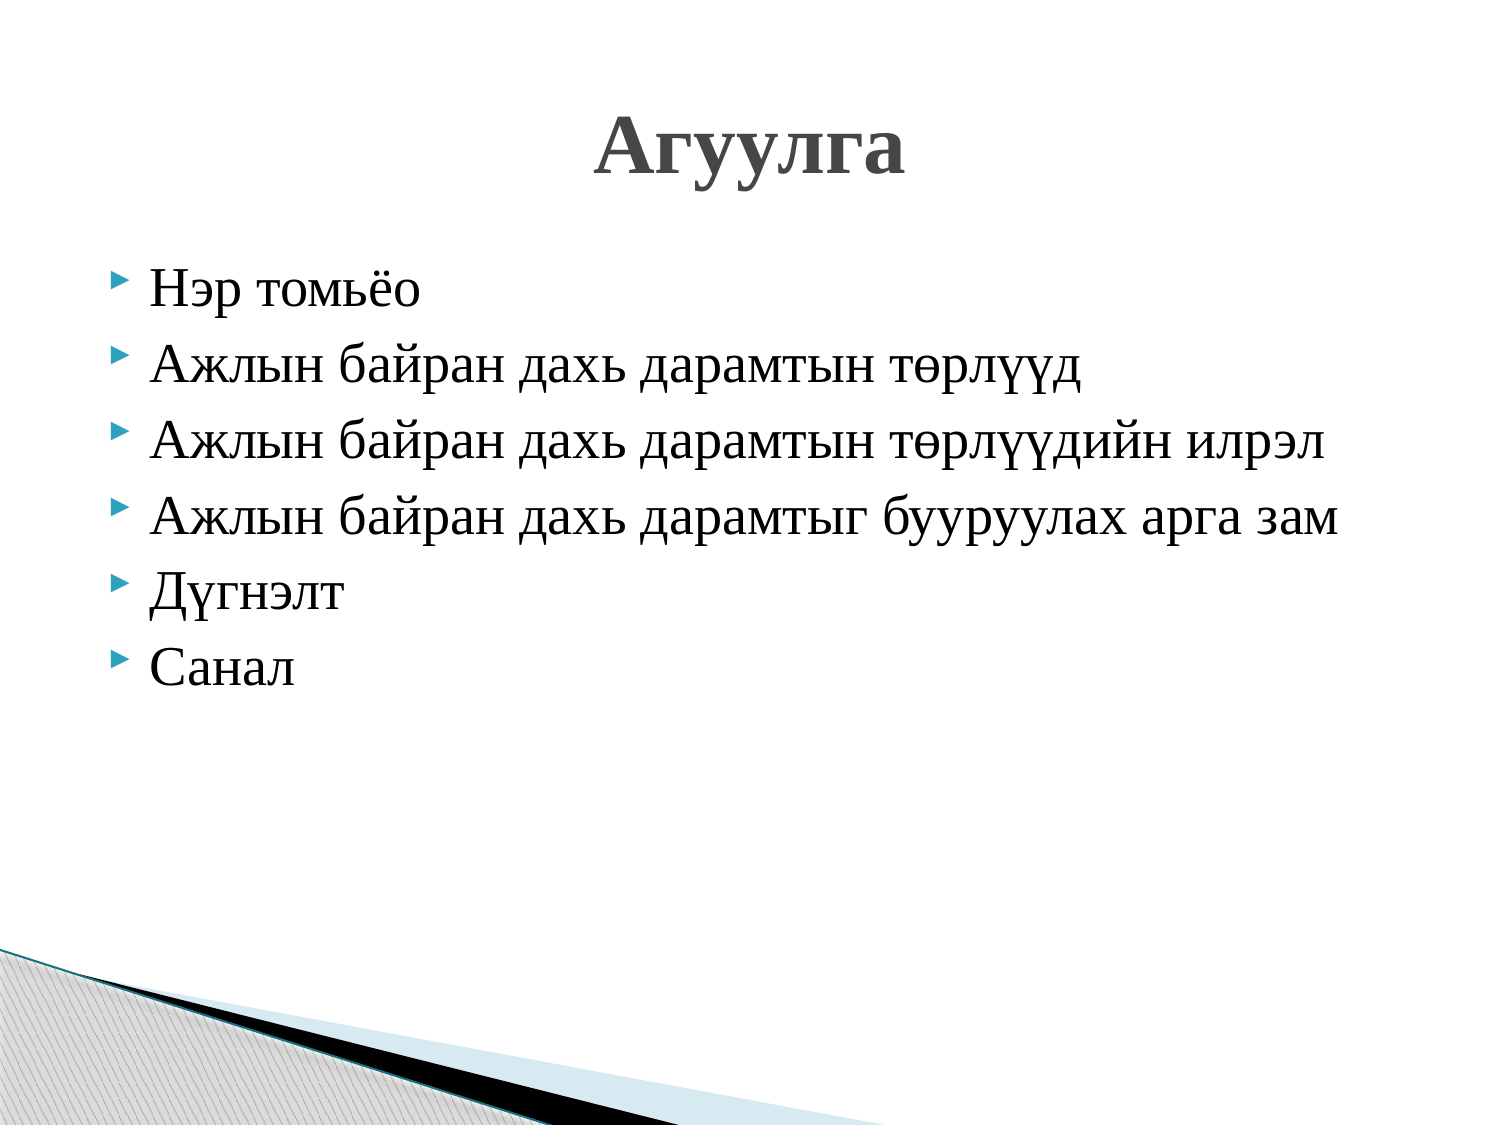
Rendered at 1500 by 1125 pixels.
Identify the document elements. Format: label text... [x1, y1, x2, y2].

title Агуулга [75, 45, 1425, 233]
list Нэр томьёо Ажлын байран дахь дарамтын төрлүүд Ажлын байран дахь дарамтын төрлүүдийн илрэл Ажлын байран дахь дарамтыг бууруулах арга зам Дүгнэлт Санал [75, 243, 1425, 986]
